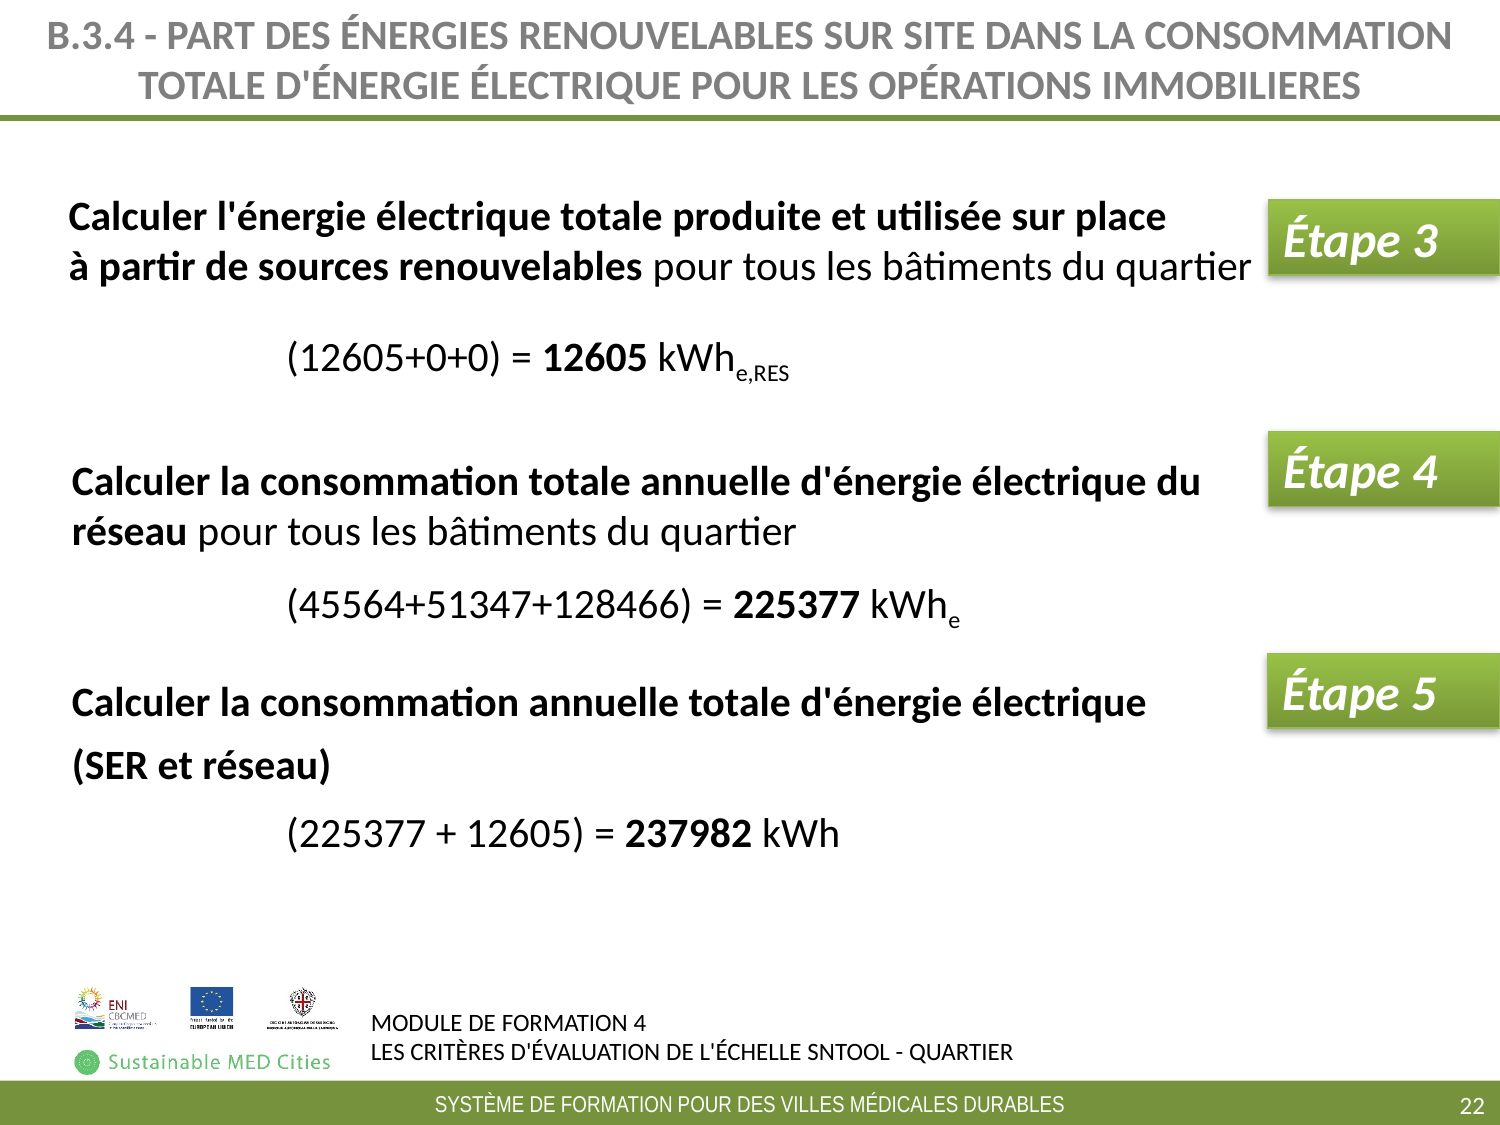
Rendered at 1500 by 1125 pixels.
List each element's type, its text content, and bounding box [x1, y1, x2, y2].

text_box Calculer la consommation totale annuelle d'énergie électrique du réseau pour tous les bâtiments du quartier [56, 446, 1327, 662]
text_box Étape 3 [1339, 200, 1500, 276]
text_box Étape 5 [1267, 653, 1500, 729]
slide_number ‹#› [1399, 1074, 1500, 1125]
text_box (225377 + 12605) = 237982 kWh [271, 798, 866, 864]
text_box Calculer la consommation annuelle totale d'énergie électrique (SER et réseau) [56, 667, 1355, 796]
text_box (45564+51347+128466) = 225377 kWhe [271, 569, 1001, 642]
title B.3.4 - PART DES ÉNERGIES RENOUVELABLES SUR SITE DANS LA CONSOMMATION TOTALE D'ÉNERGIE ÉLECTRIQUE POUR LES OPÉRATIONS IMMOBILIERES [0, 0, 1500, 117]
text_box Étape 4 [1268, 431, 1500, 507]
text_box Calculer l'énergie électrique totale produite et utilisée sur place à partir de sources renouvelables pour tous les bâtiments du quartier [53, 181, 1339, 397]
text_box (12605+0+0) = 12605 kWhe,RES [271, 321, 816, 394]
picture [62, 978, 356, 1080]
